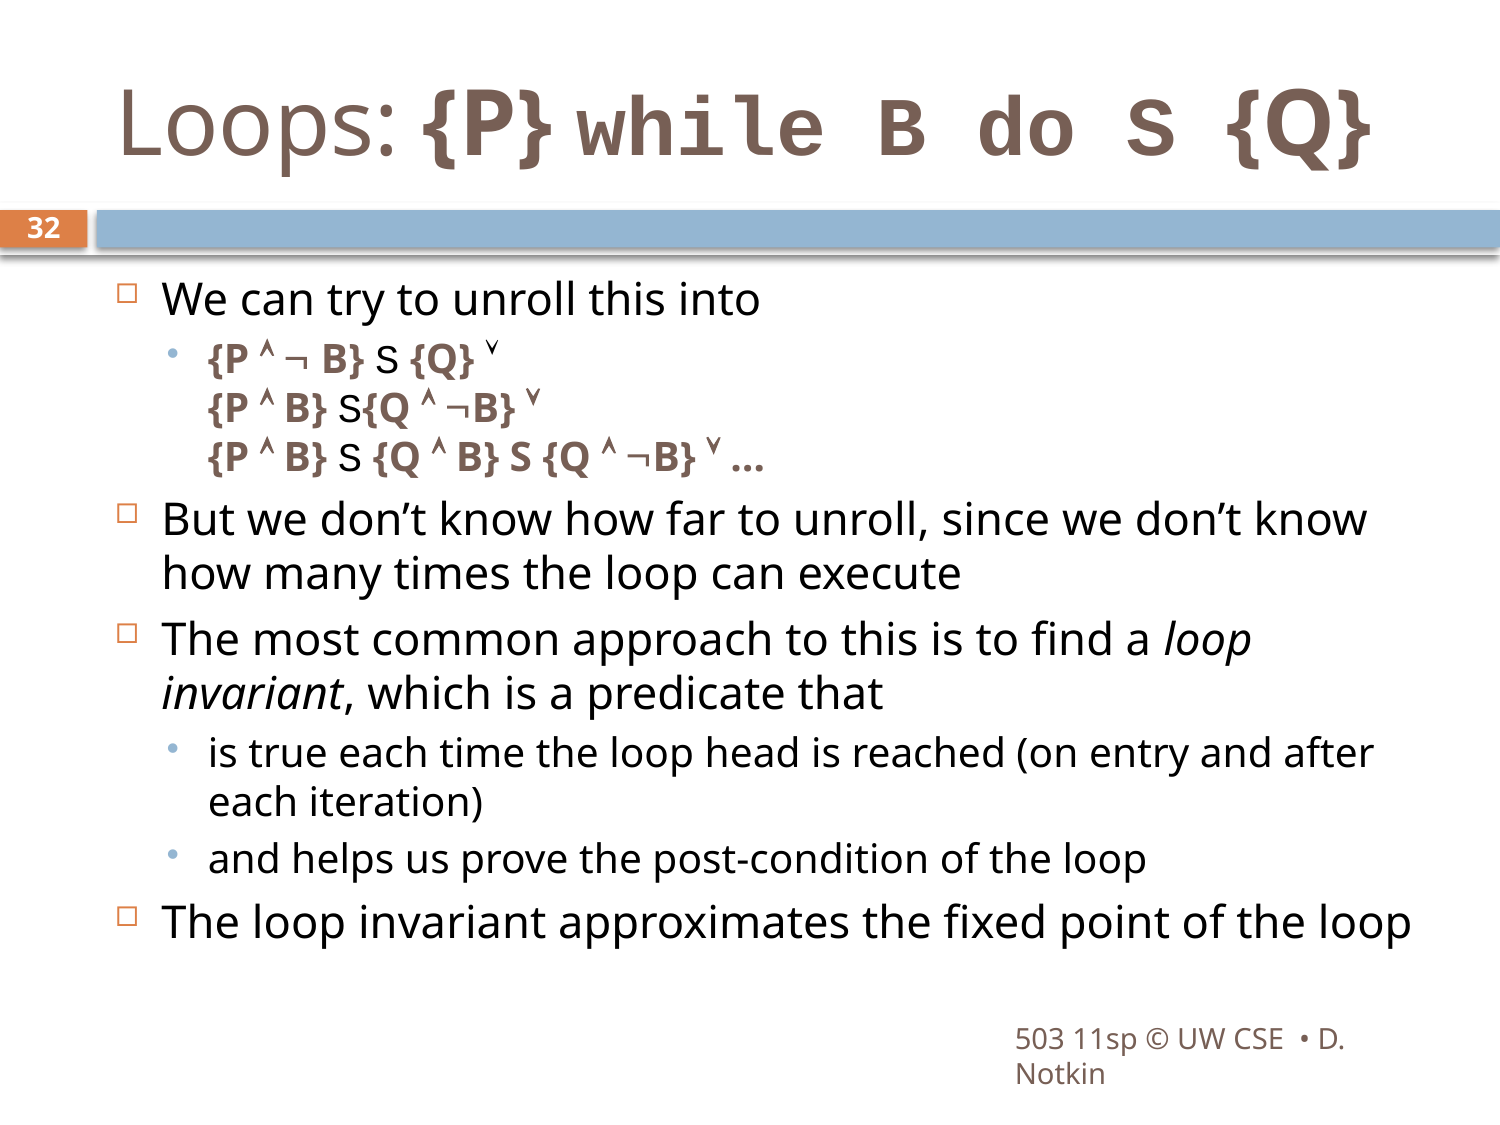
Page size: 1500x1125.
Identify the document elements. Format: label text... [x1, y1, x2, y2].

slide_number 32 [0, 208, 88, 249]
slide_number 503 11sp © UW CSE • D. Notkin [999, 1025, 1438, 1085]
title Loops: {P} while B do S {Q} [100, 37, 1438, 200]
list We can try to unroll this into {P   B} S {Q}  {P  B} S{Q  B}  {P  B} S {Q  B} S {Q  B}  … But we don’t know how far to unroll, since we don’t know how many times the loop can execute The most common approach to this is to find a loop invariant, which is a predicate that is true each time the loop head is reached (on entry and after each iteration) and helps us prove the post-condition of the loop The loop invariant approximates the fixed point of the loop [100, 262, 1438, 1005]
